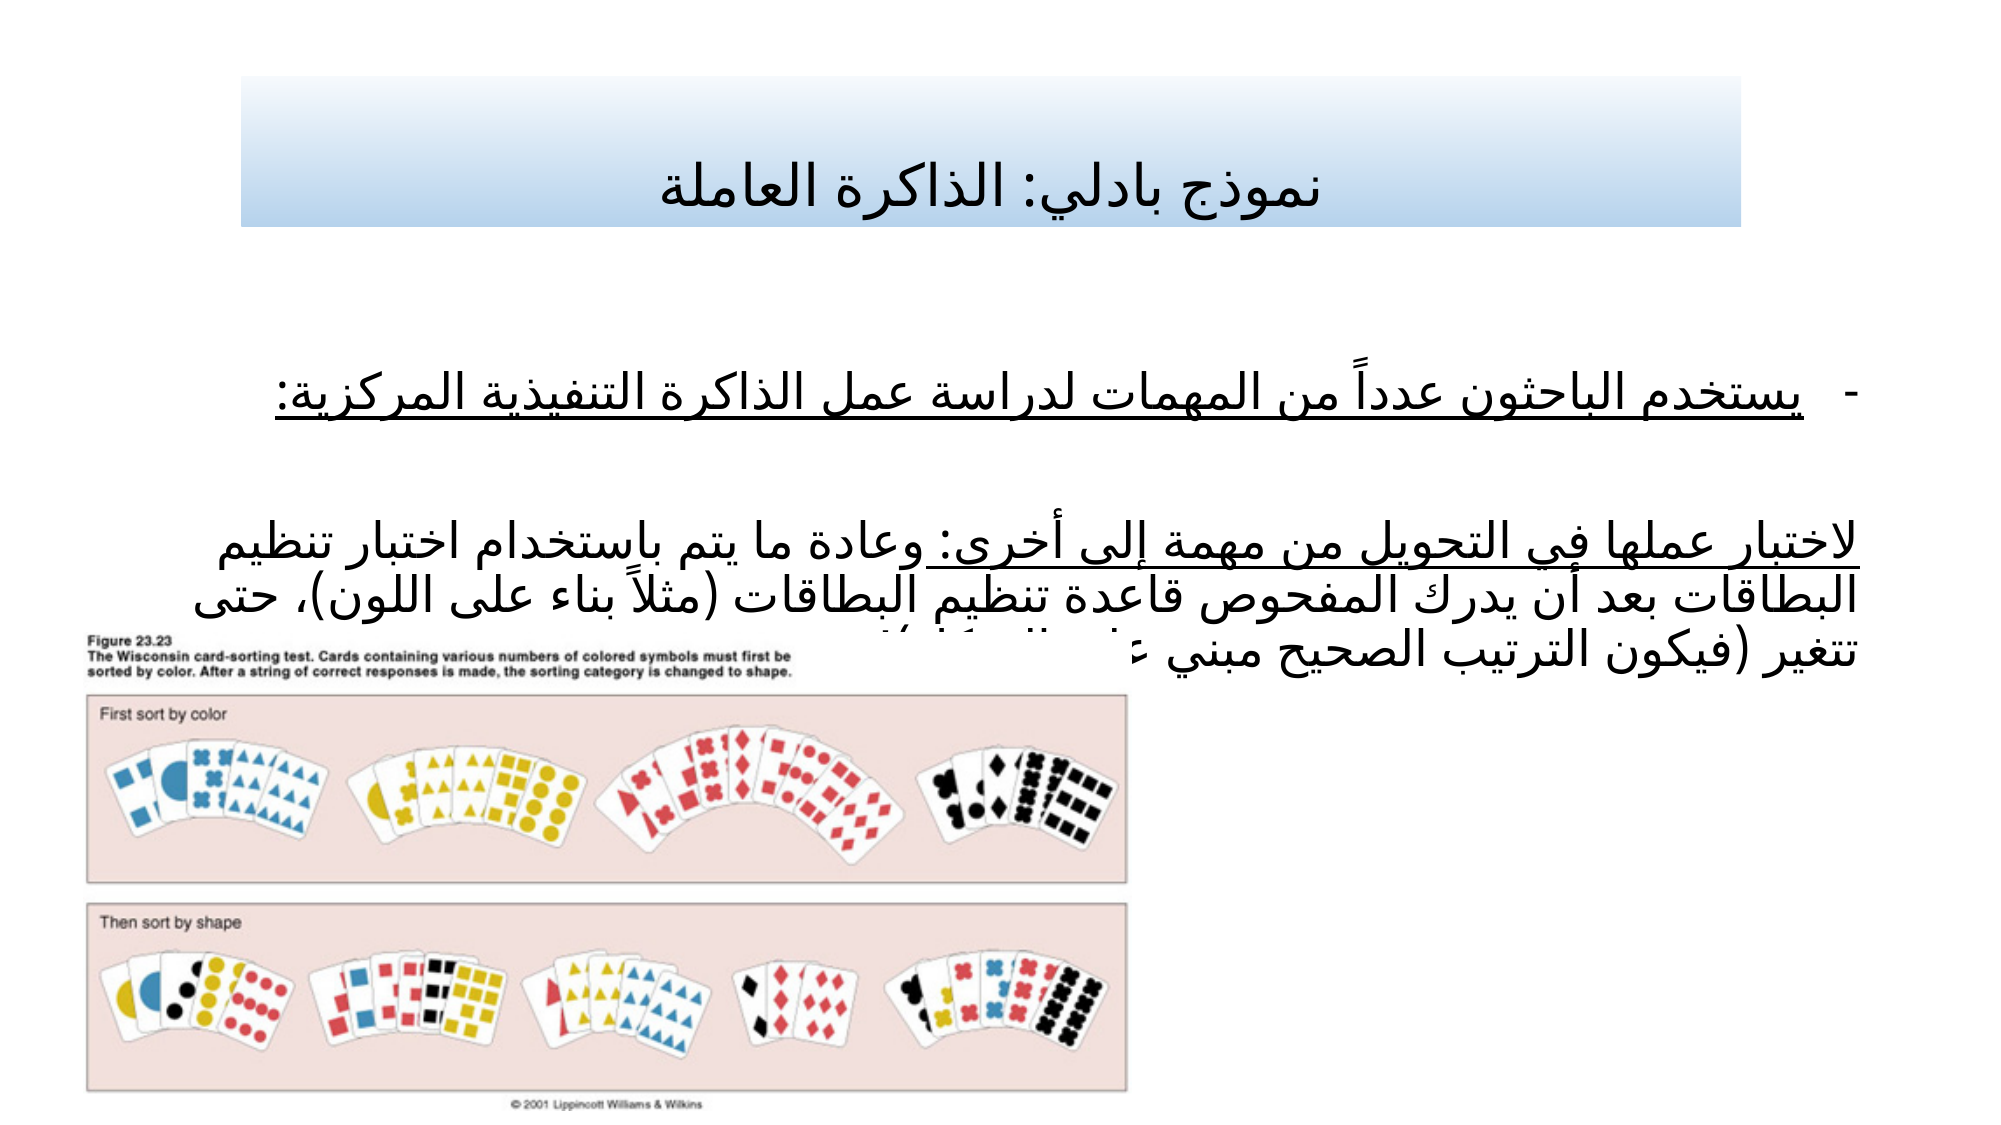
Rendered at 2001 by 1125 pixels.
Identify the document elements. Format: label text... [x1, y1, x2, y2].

picture [83, 632, 1132, 1111]
title نموذج بادلي: الذاكرة العاملة [241, 76, 1742, 227]
subtitle يستخدم الباحثون عدداً من المهمات لدراسة عمل الذاكرة التنفيذية المركزية: لاختبار عملها في التحويل من مهمة إلى أخرى: وعادة ما يتم باستخدام اختبار تنظيم البطاقات بعد أن يدرك المفحوص قاعدة تنظيم البطاقات (مثلاً بناء على اللون)، حتى تتغير (فيكون الترتيب الصحيح مبني على الشكل)! [117, 277, 1875, 931]
